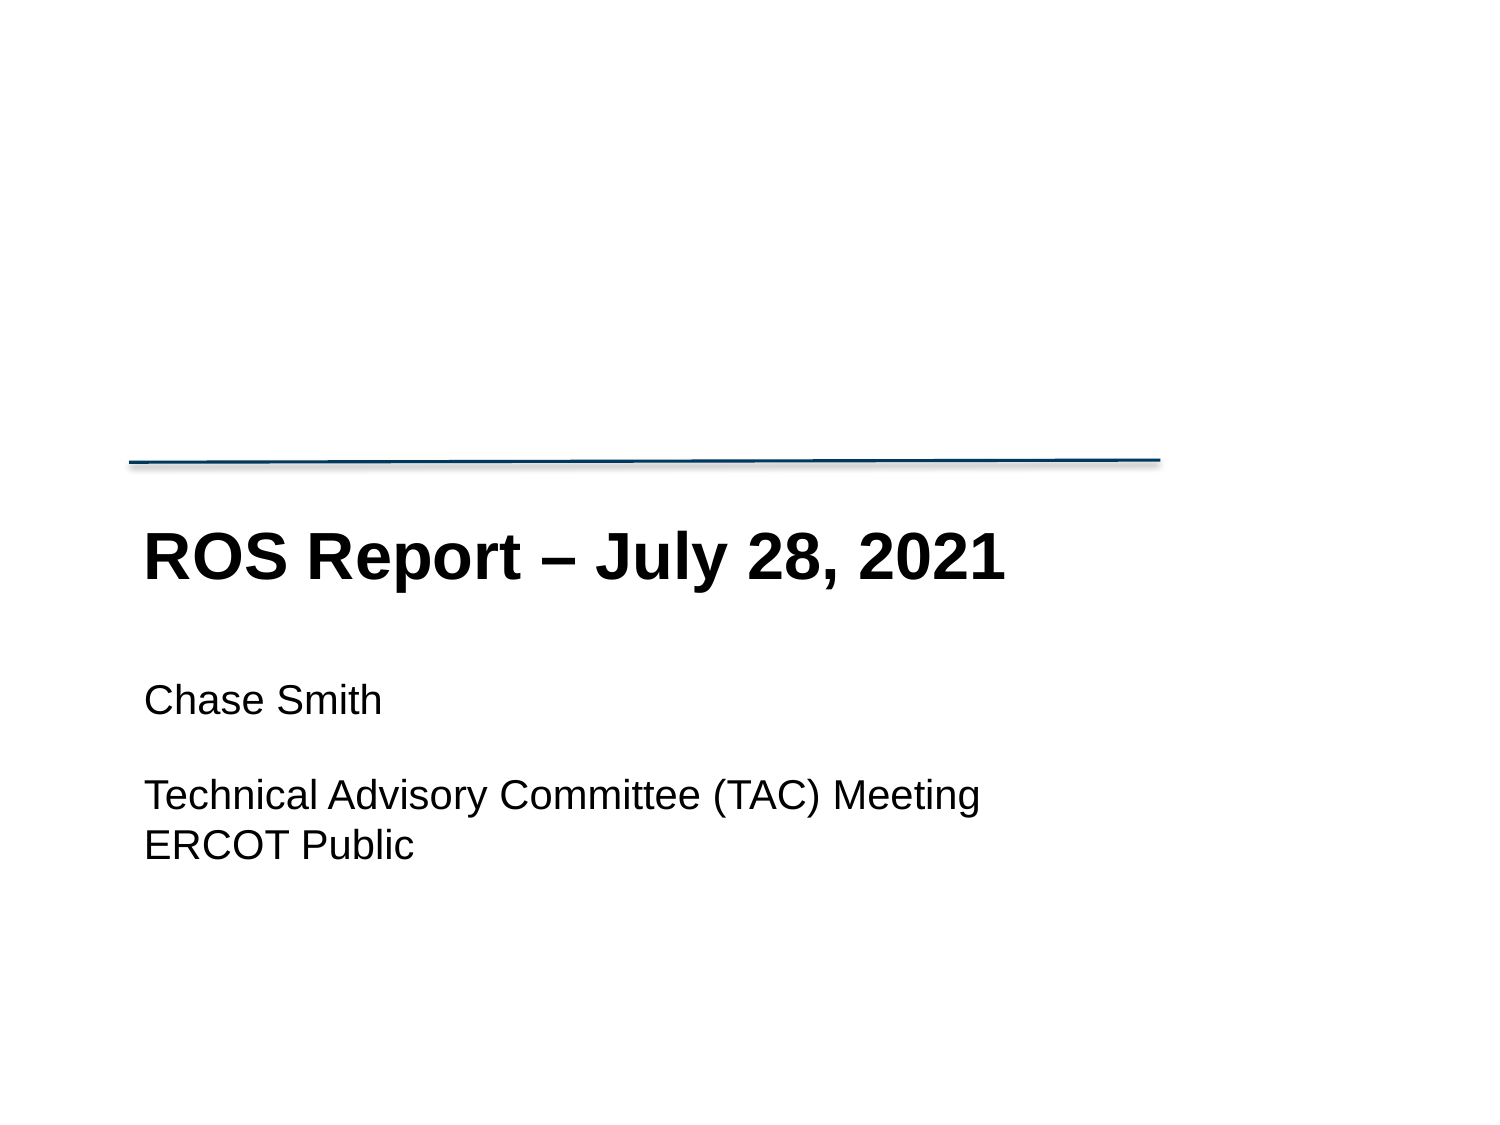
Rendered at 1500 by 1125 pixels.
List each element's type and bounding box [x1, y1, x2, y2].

text_box [128, 459, 1367, 890]
